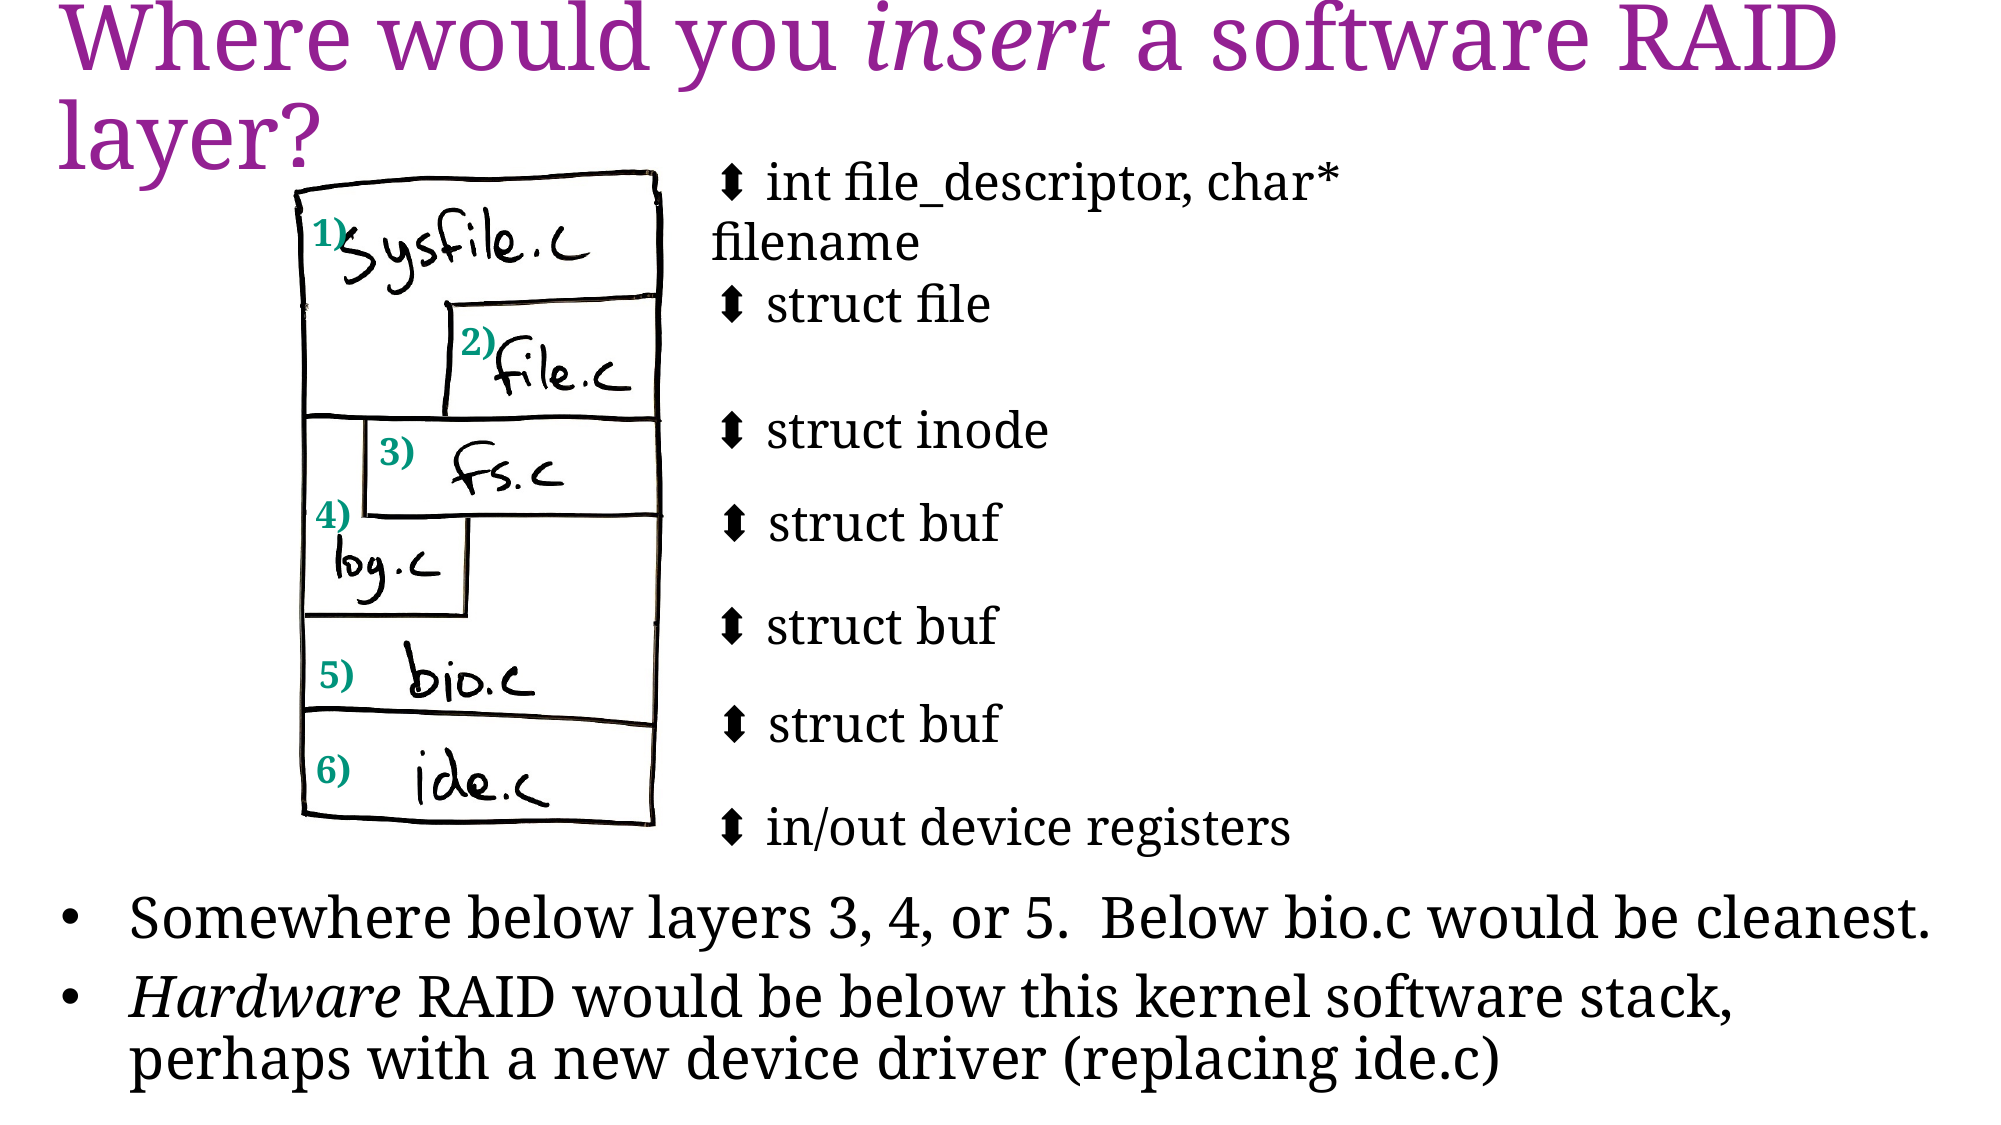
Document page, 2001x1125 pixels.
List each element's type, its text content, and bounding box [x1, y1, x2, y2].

title Where would you insert a software RAID layer? [43, 25, 1953, 156]
text_box ⬍ struct buf [696, 586, 1423, 662]
text_box ⬍ struct file [696, 264, 1423, 340]
text_box ⬍ int file_descriptor, char* filename [696, 142, 1423, 264]
text_box ⬍ struct inode [696, 390, 1423, 466]
picture [290, 167, 672, 831]
list Somewhere below layers 3, 4, or 5. Below bio.c would be cleanest. Hardware RAID would be below this kernel software stack, perhaps with a new device driver (replacing ide.c) [45, 881, 1955, 1104]
text_box ⬍ struct buf [698, 685, 1426, 761]
text_box ⬍ struct buf [698, 484, 1426, 559]
text_box ⬍ in/out device registers [696, 788, 1423, 863]
